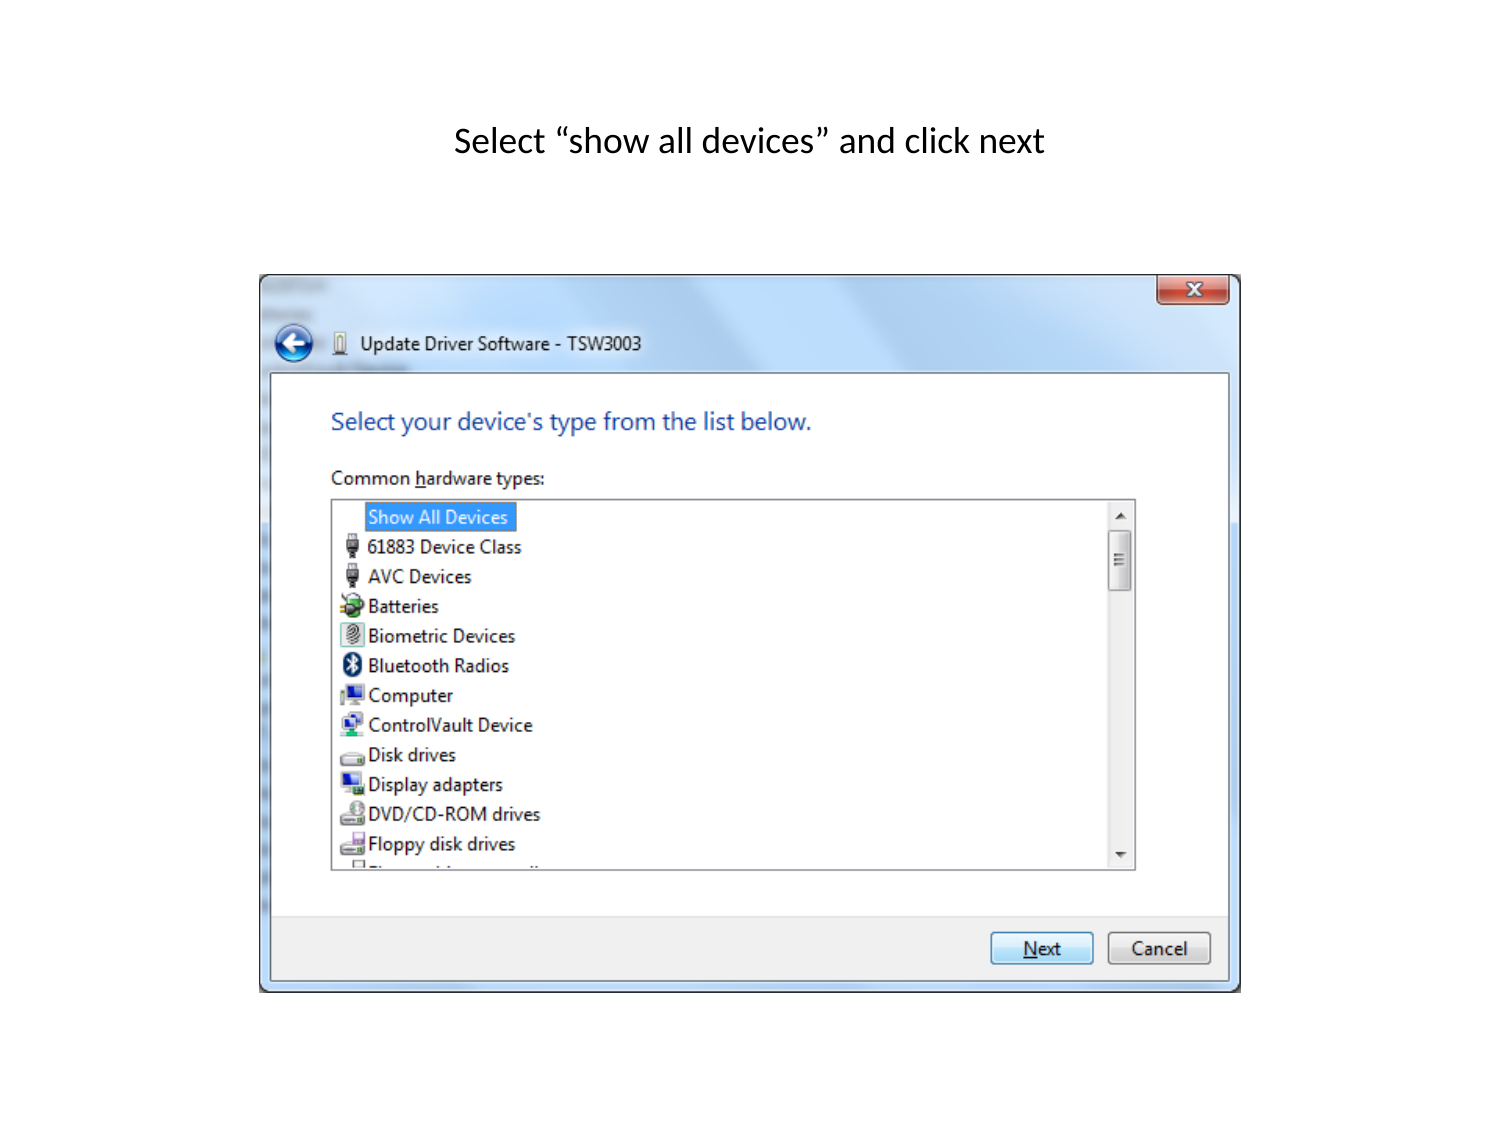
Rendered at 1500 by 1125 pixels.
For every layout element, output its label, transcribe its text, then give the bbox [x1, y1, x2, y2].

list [259, 273, 1241, 994]
title Select “show all devices” and click next [74, 44, 1426, 233]
